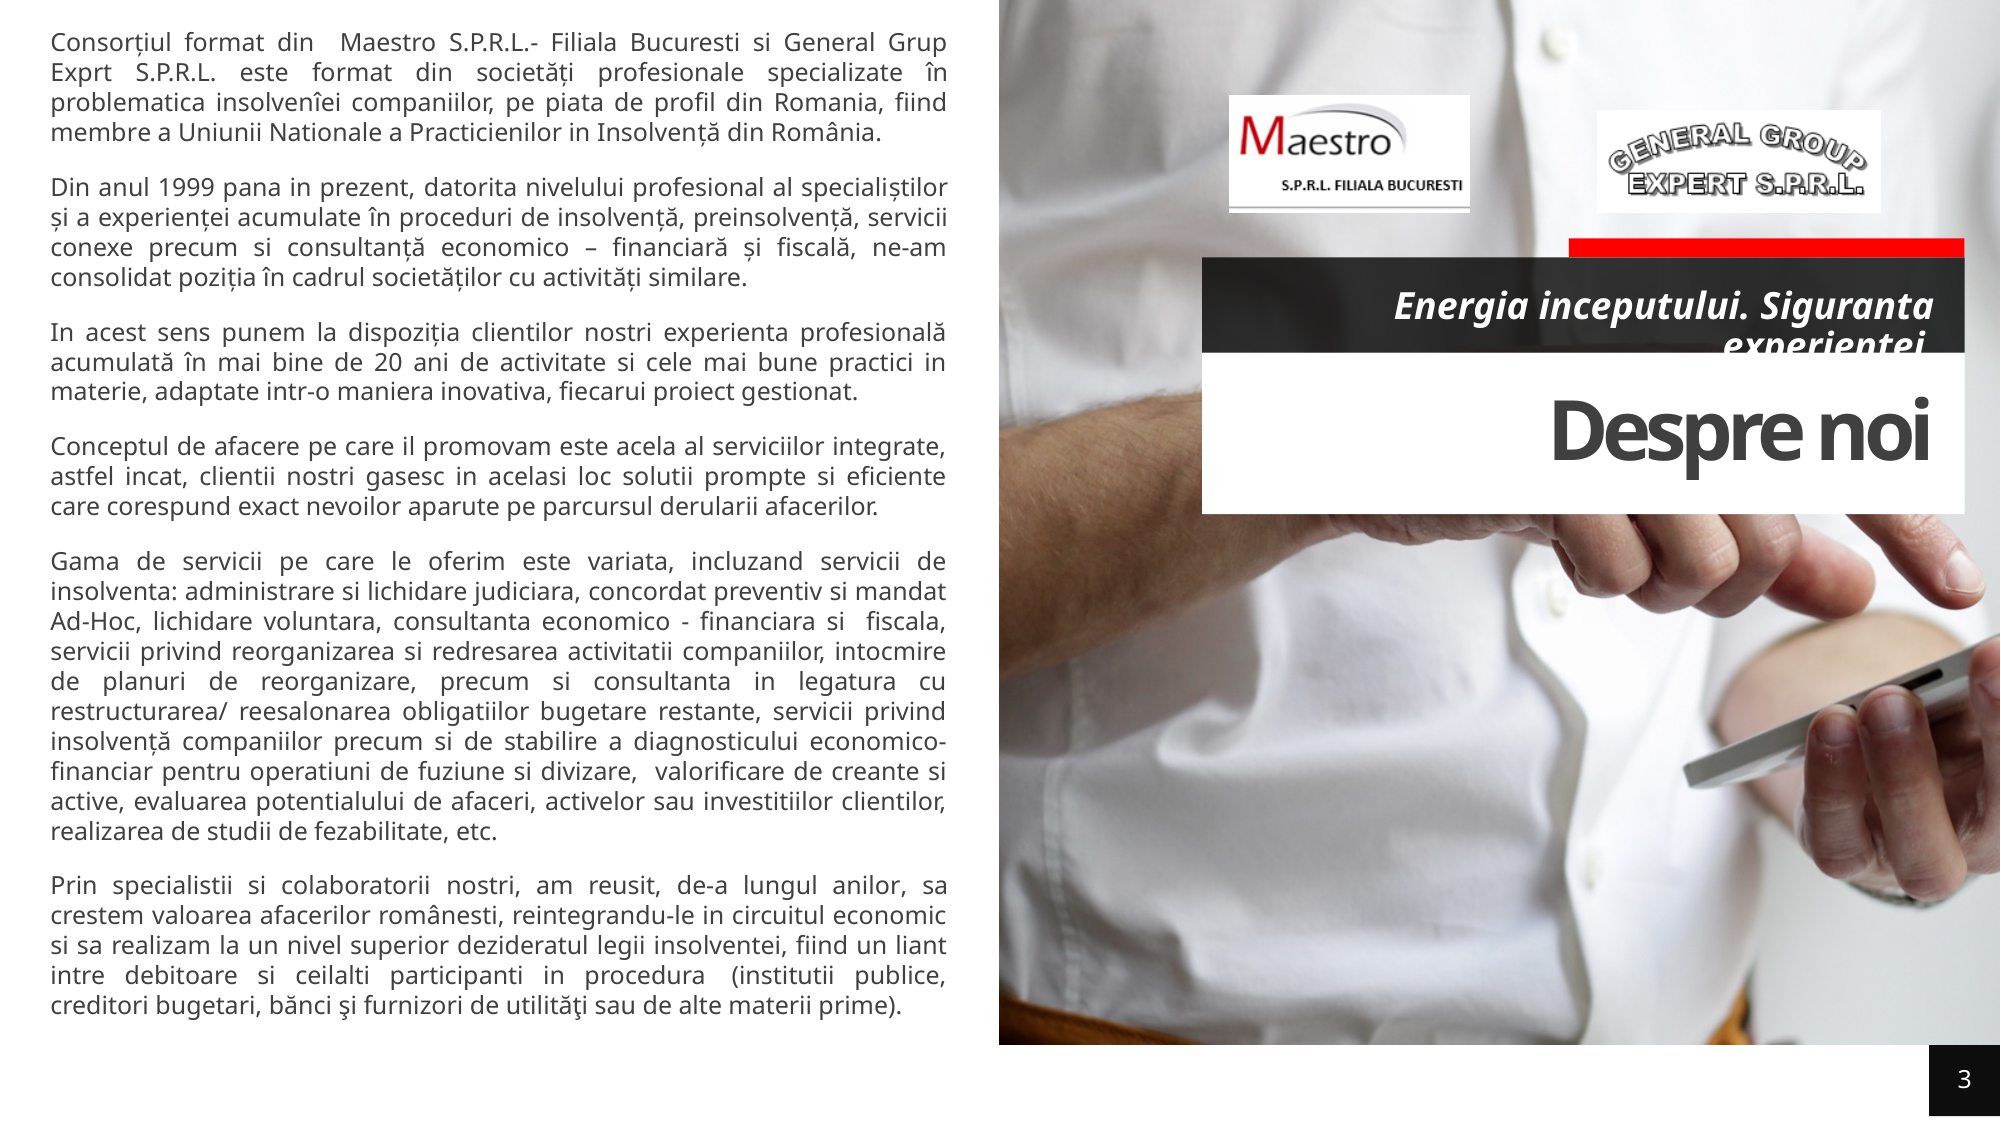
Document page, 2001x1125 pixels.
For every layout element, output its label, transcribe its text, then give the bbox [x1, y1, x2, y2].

list Consorțiul format din Maestro S.P.R.L.- Filiala Bucuresti si General Grup Exprt S.P.R.L. este format din societăți profesionale specializate în problematica insolvenîei companiilor, pe piata de profil din Romania, fiind membre a Uniunii Nationale a Practicienilor in Insolvență din România. Din anul 1999 pana in prezent, datorita nivelului profesional al specialiștilor și a experienței acumulate în proceduri de insolvență, preinsolvență, servicii conexe precum si consultanță economico – financiară și fiscală, ne-am consolidat poziția în cadrul societăților cu activități similare. In acest sens punem la dispoziţia clientilor nostri experienta profesională acumulată în mai bine de 20 ani de activitate si cele mai bune practici in materie, adaptate intr-o maniera inovativa, fiecarui proiect gestionat. Conceptul de afacere pe care il promovam este acela al serviciilor integrate, astfel incat, clientii nostri gasesc in acelasi loc solutii prompte si eficiente care corespund exact nevoilor aparute pe parcursul derularii afacerilor. Gama de servicii pe care le oferim este variata, incluzand servicii de insolventa: administrare si lichidare judiciara, concordat preventiv si mandat Ad-Hoc, lichidare voluntara, consultanta economico - financiara si fiscala, servicii privind reorganizarea si redresarea activitatii companiilor, intocmire de planuri de reorganizare, precum si consultanta in legatura cu restructurarea/ reesalonarea obligatiilor bugetare restante, servicii privind insolvență companiilor precum si de stabilire a diagnosticului economico-financiar pentru operatiuni de fuziune si divizare, valorificare de creante si active, evaluarea potentialului de afaceri, activelor sau investitiilor clientilor, realizarea de studii de fezabilitate, etc. Prin specialistii si colaboratorii nostri, am reusit, de-a lungul anilor, sa crestem valoarea afacerilor românesti, reintegrandu-le in circuitul economic si sa realizam la un nivel superior dezideratul legii insolventei, fiind un liant intre debitoare si ceilalti participanti in procedura (institutii publice, creditori bugetari, bănci şi furnizori de utilităţi sau de alte materii prime). [50, 50, 949, 916]
picture [999, 0, 2000, 1045]
text_box [33, 916, 966, 1064]
slide_number 3 [1929, 1045, 2000, 1117]
